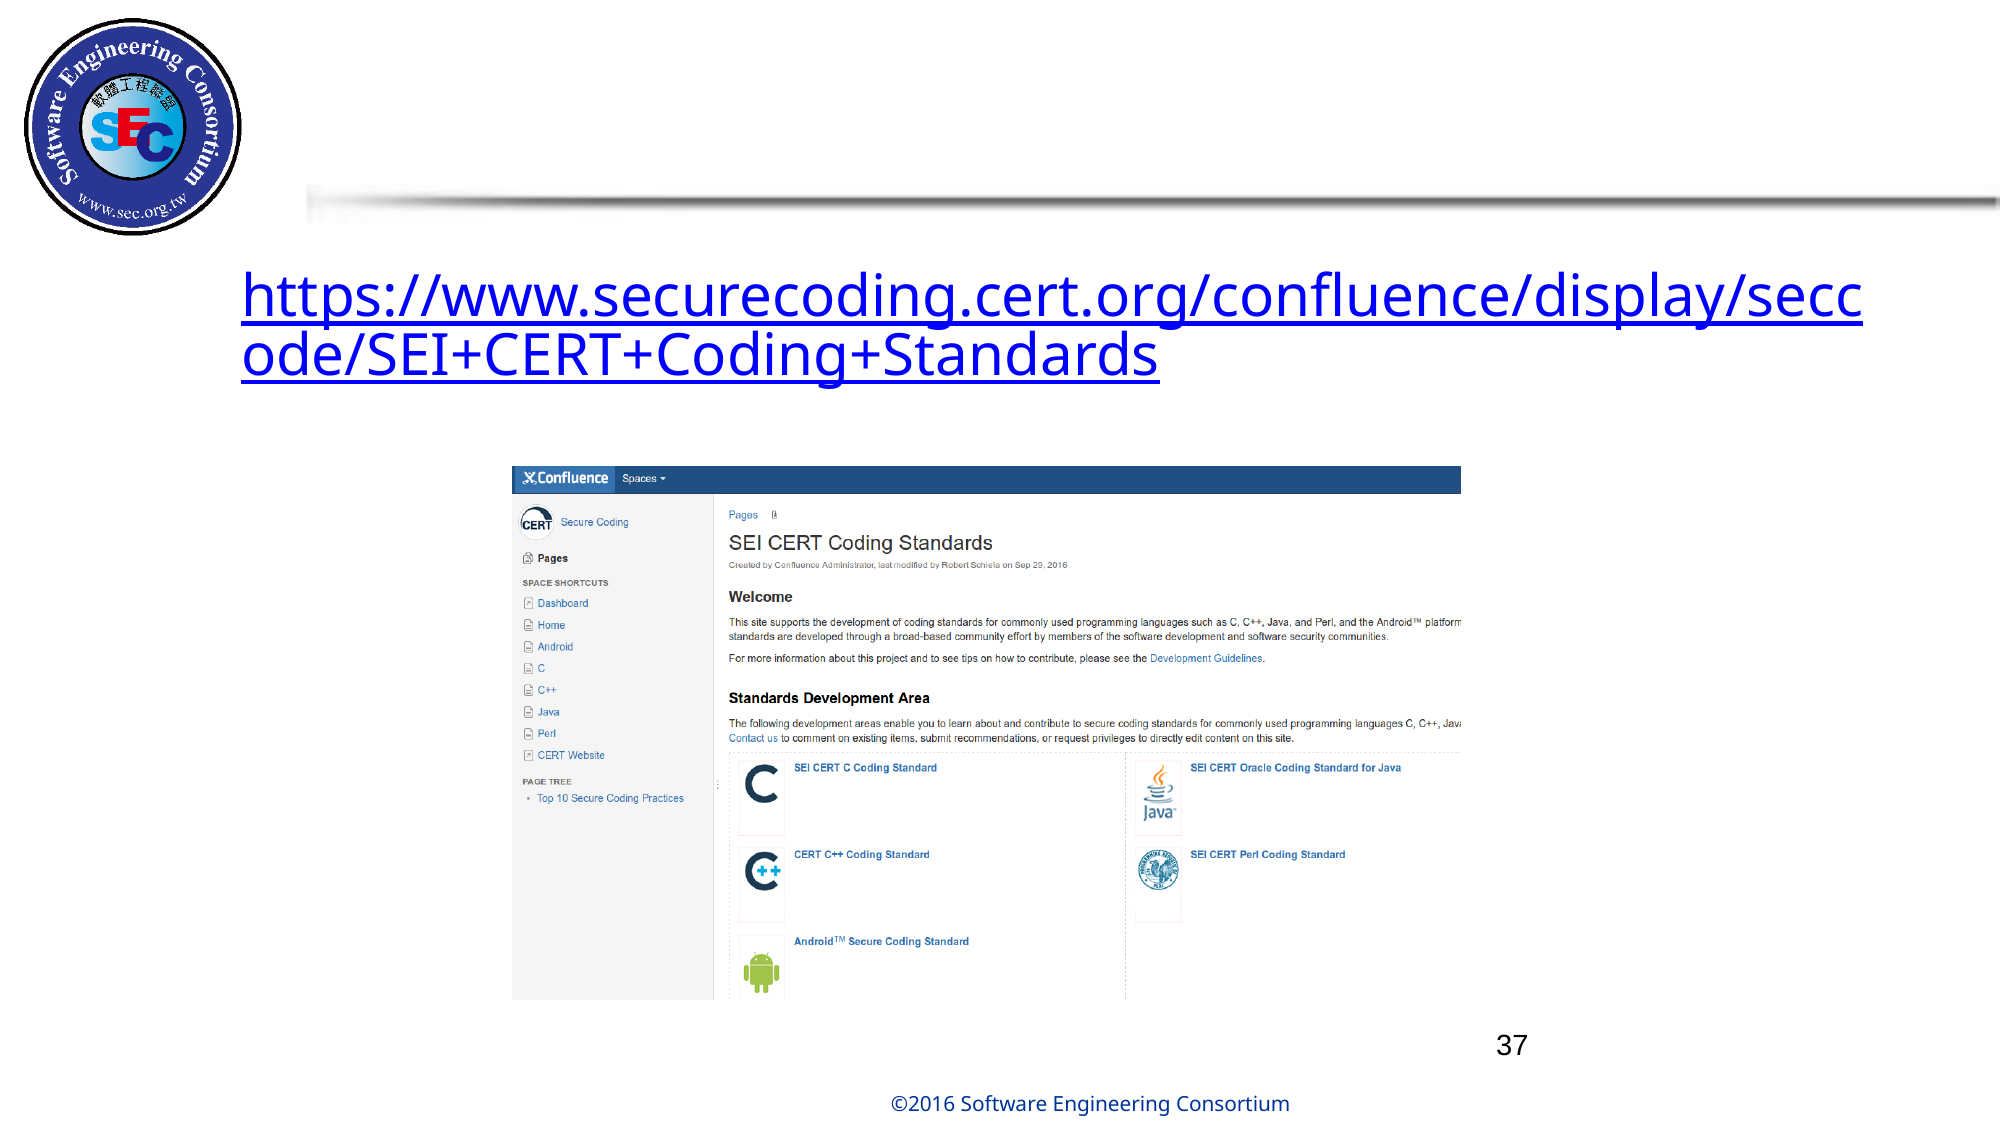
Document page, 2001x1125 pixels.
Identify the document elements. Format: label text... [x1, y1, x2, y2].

picture [0, 0, 265, 259]
list https://www.securecoding.cert.org/confluence/display/seccode/SEI+CERT+Coding+Standards [196, 243, 1898, 1000]
picture [511, 466, 1461, 1001]
slide_number ‹#› [1481, 1019, 1898, 1094]
picture [306, 184, 2000, 223]
